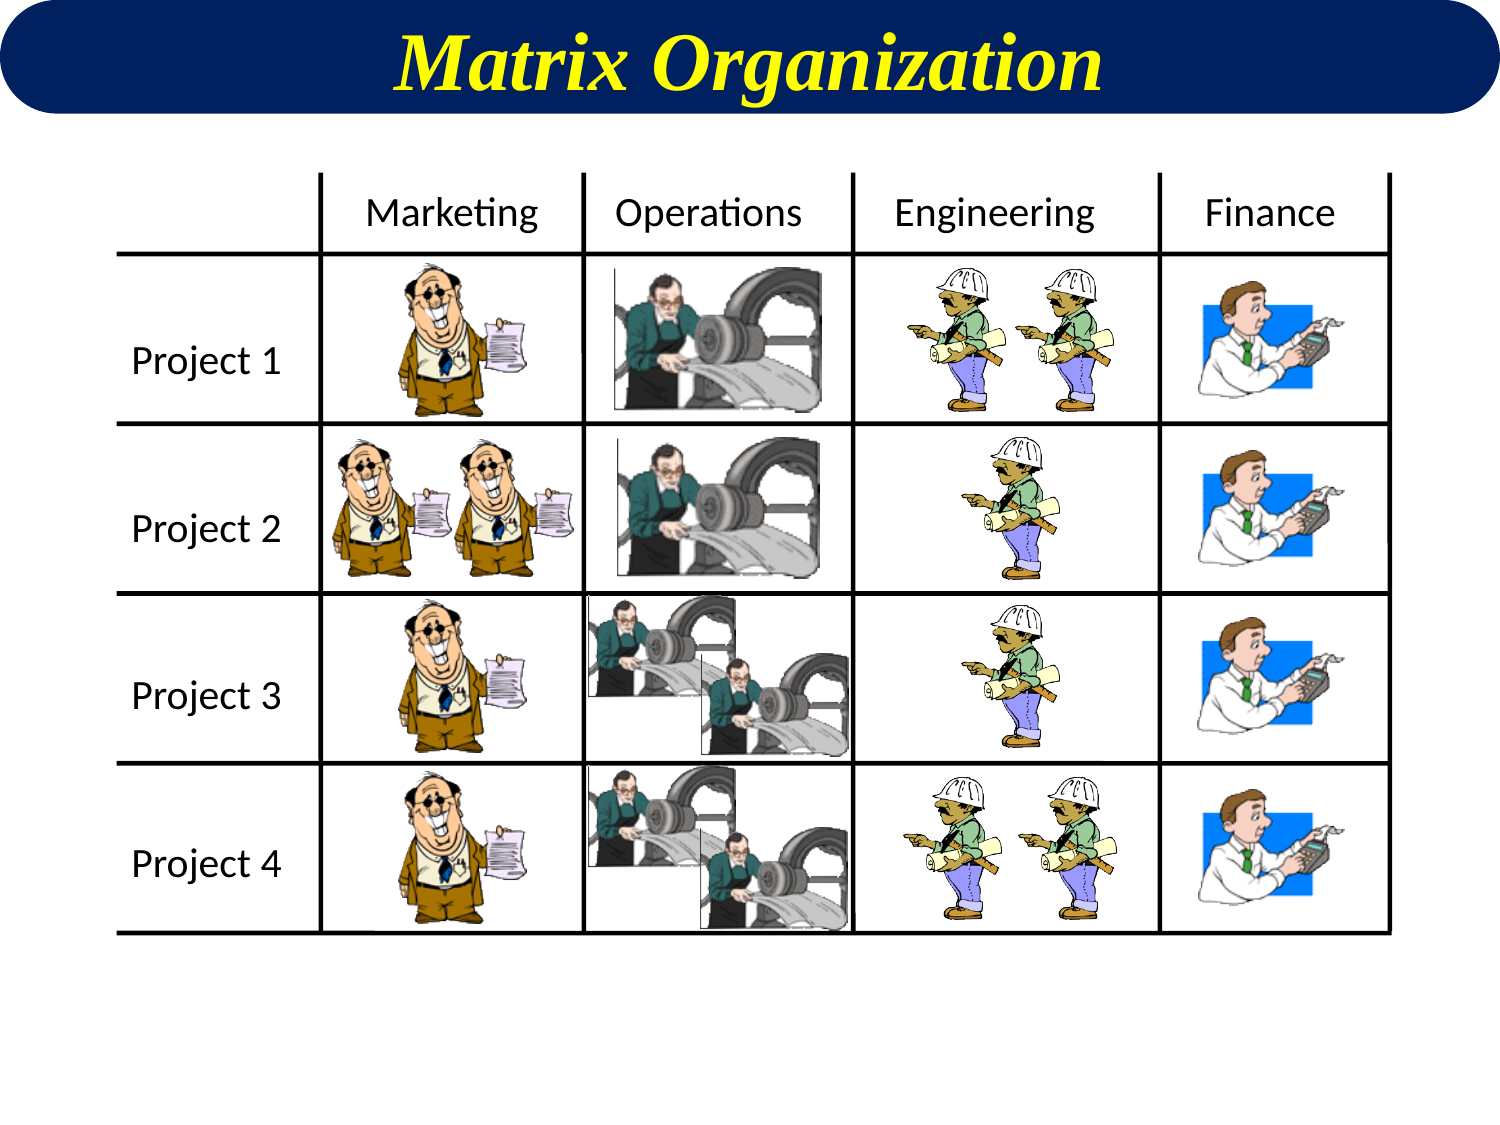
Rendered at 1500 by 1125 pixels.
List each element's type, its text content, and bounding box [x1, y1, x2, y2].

text_box Matrix Organization [0, 0, 1500, 114]
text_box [332, 436, 1346, 581]
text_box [101, 172, 1392, 934]
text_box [398, 263, 1346, 417]
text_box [398, 595, 1346, 757]
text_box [398, 765, 1346, 931]
